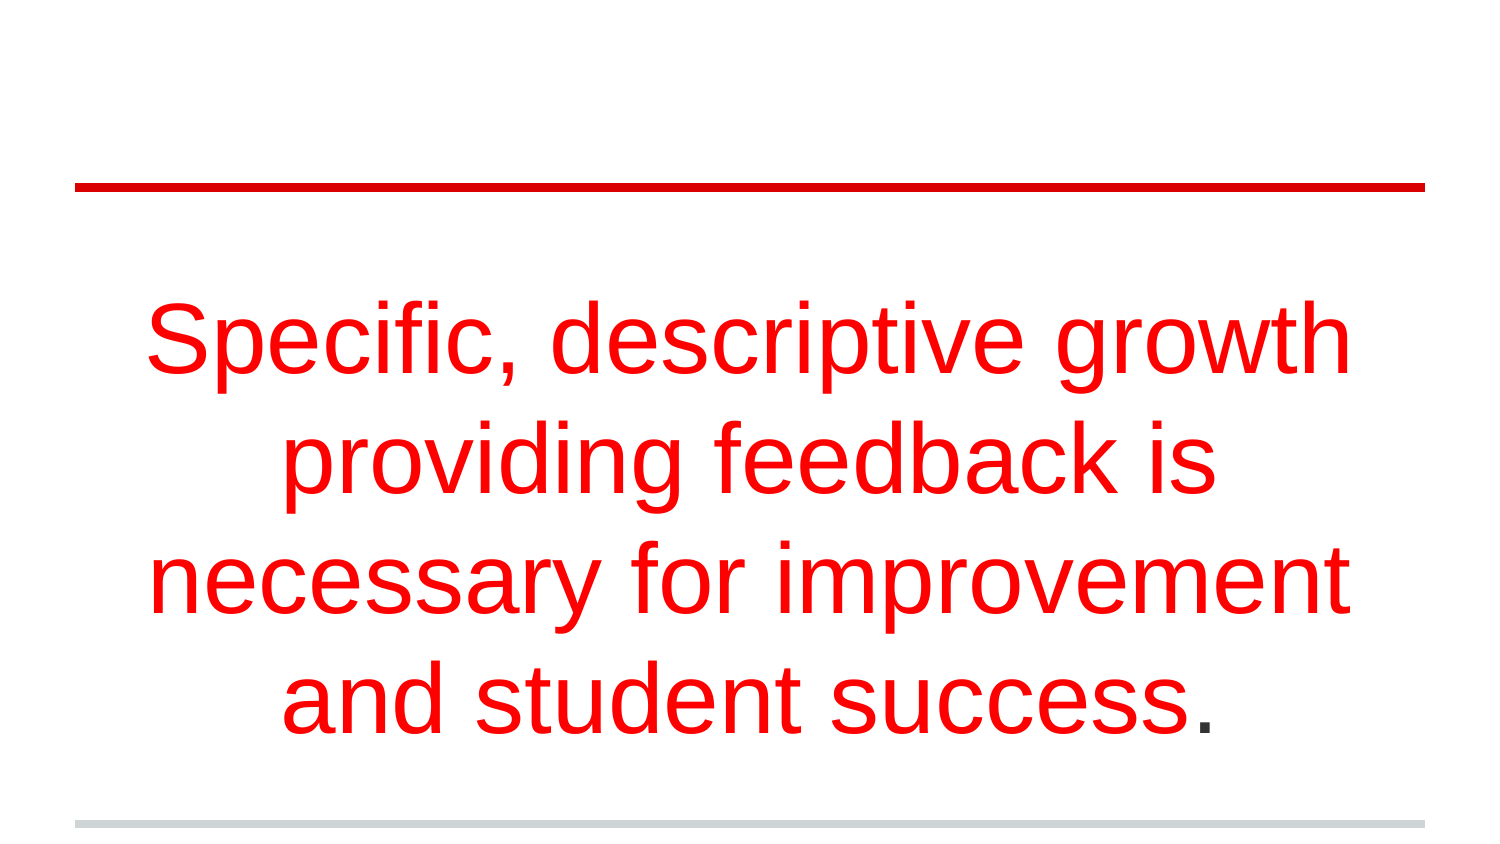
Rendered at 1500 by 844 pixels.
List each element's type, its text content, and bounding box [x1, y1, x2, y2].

title Specific, descriptive growth providing feedback is necessary for improvement and student success. [75, 214, 1425, 769]
